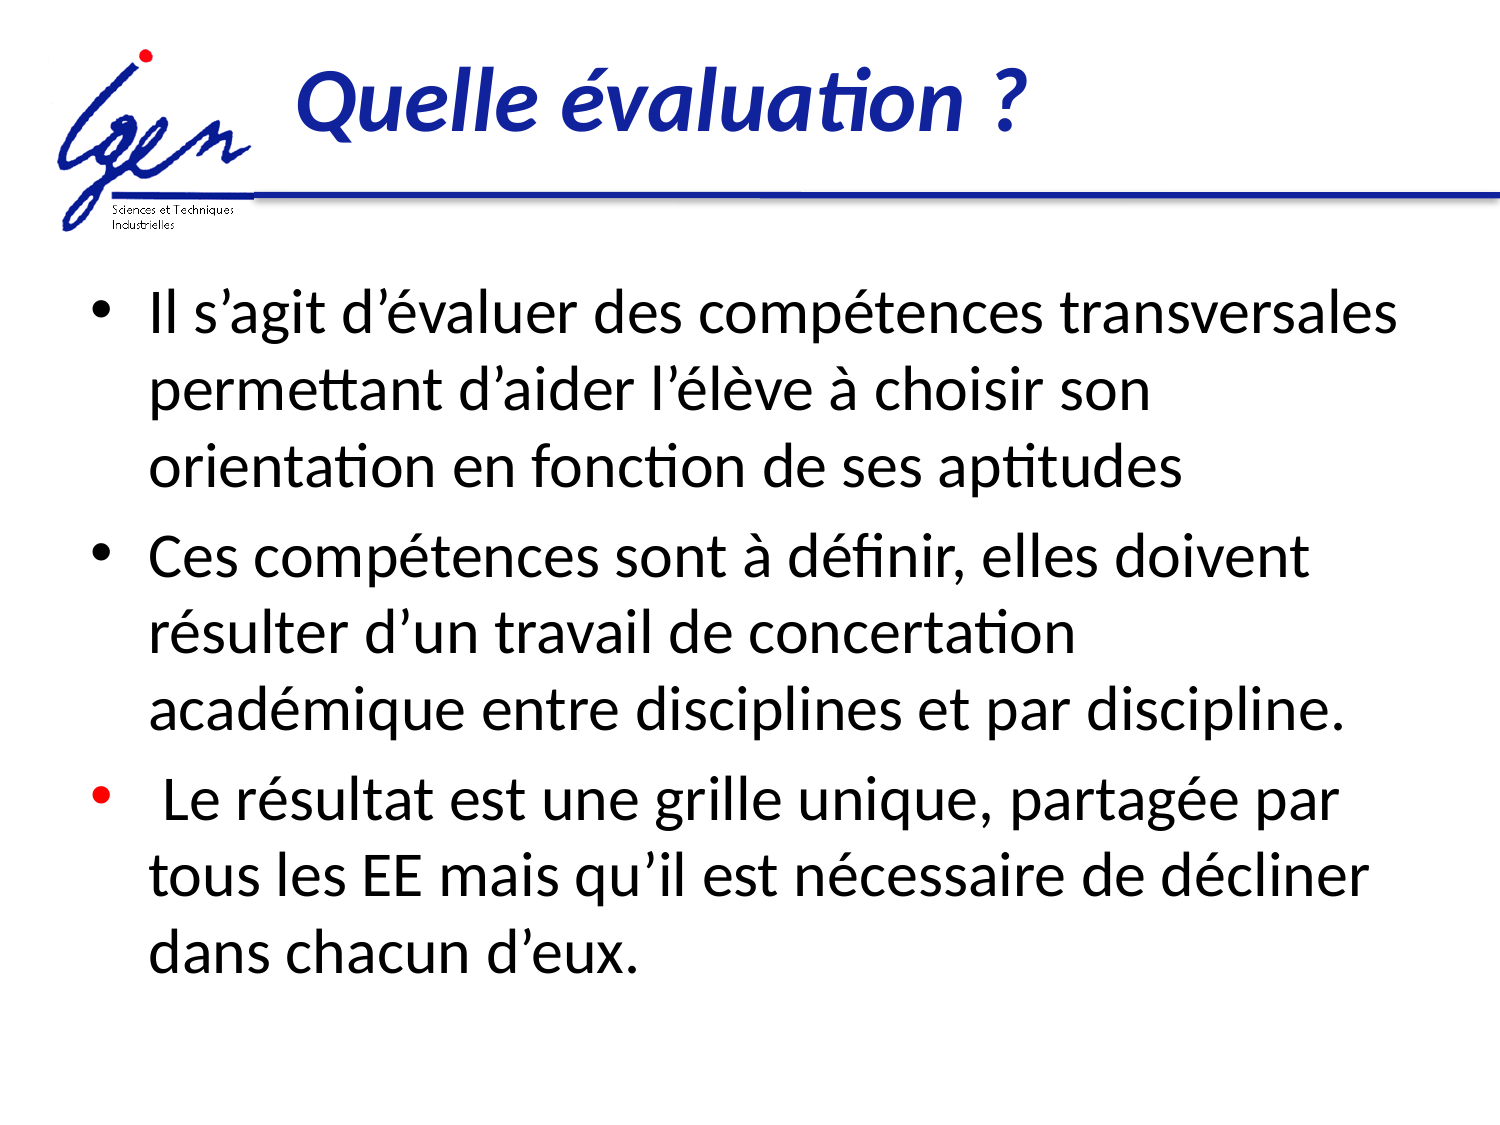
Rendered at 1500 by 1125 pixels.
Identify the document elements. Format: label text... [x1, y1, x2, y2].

picture [48, 47, 254, 235]
title Quelle évaluation ? [279, 1, 1425, 189]
list Il s’agit d’évaluer des compétences transversales permettant d’aider l’élève à choisir son orientation en fonction de ses aptitudes Ces compétences sont à définir, elles doivent résulter d’un travail de concertation académique entre disciplines et par discipline. Le résultat est une grille unique, partagée par tous les EE mais qu’il est nécessaire de décliner dans chacun d’eux. [75, 262, 1425, 1005]
